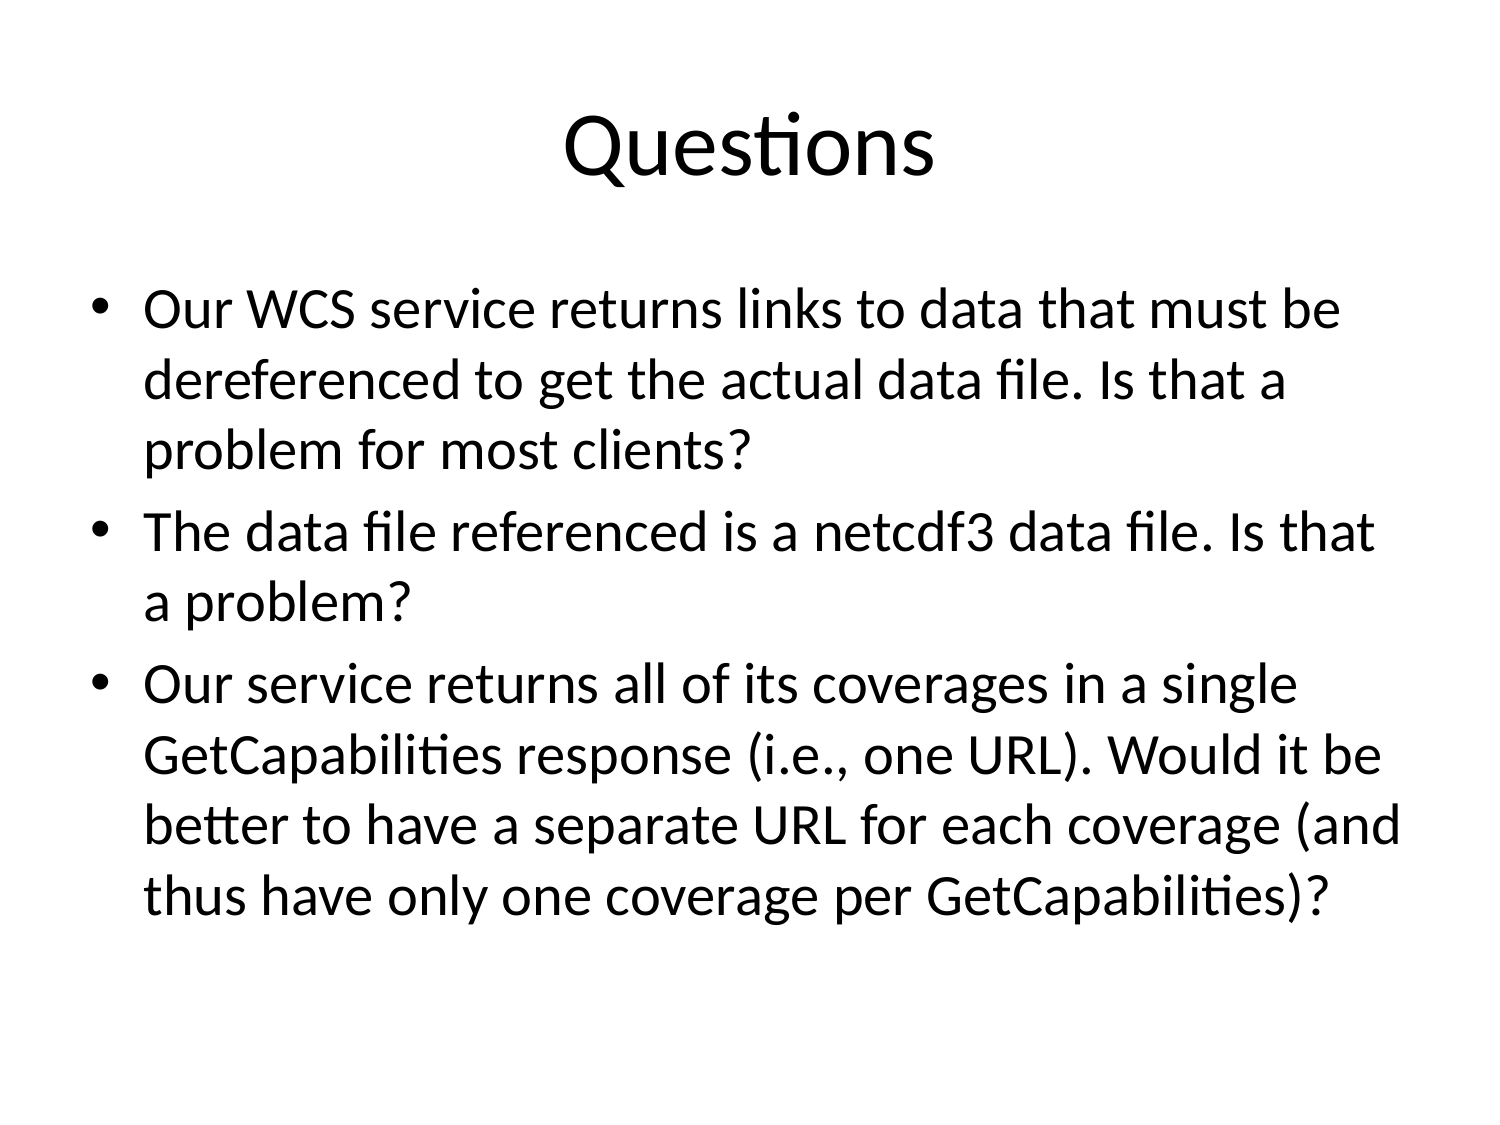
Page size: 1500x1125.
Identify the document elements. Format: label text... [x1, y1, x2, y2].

list Our WCS service returns links to data that must be dereferenced to get the actual data file. Is that a problem for most clients? The data file referenced is a netcdf3 data file. Is that a problem? Our service returns all of its coverages in a single GetCapabilities response (i.e., one URL). Would it be better to have a separate URL for each coverage (and thus have only one coverage per GetCapabilities)? [75, 262, 1425, 1005]
title Questions [75, 45, 1425, 233]
